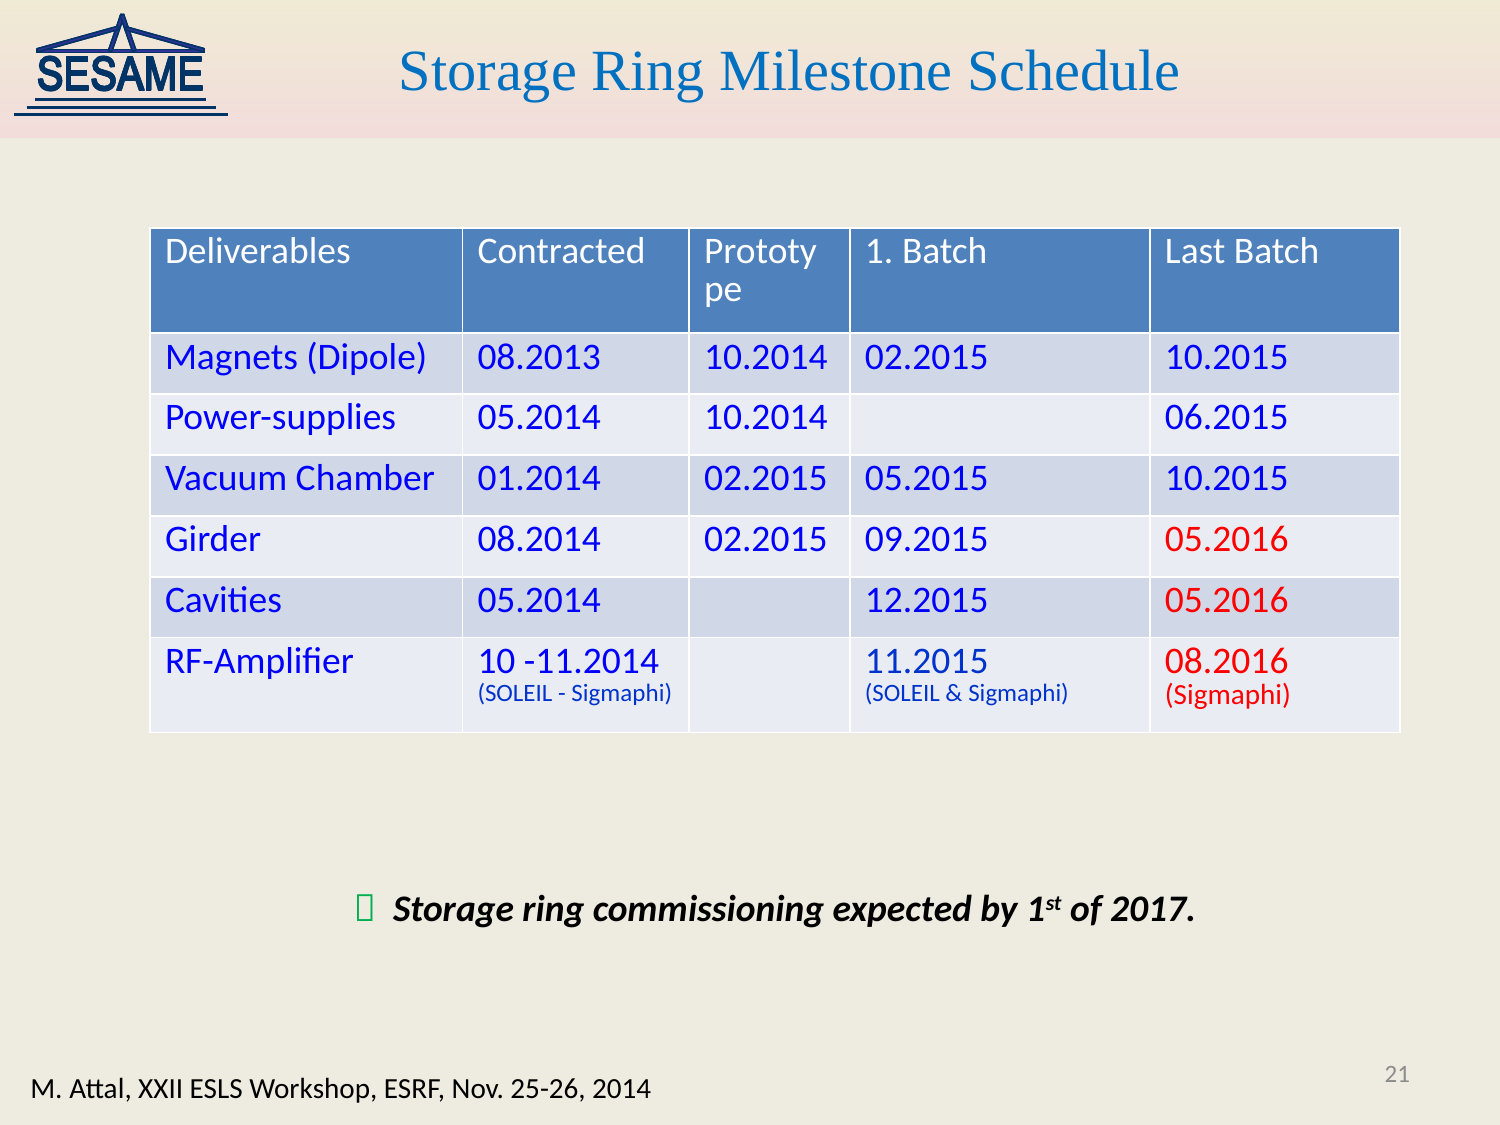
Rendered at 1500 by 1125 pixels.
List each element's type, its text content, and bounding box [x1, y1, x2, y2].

table_cell 05.2016 [1151, 578, 1399, 637]
table_cell 05.2015 [851, 456, 1149, 515]
table_cell Power-supplies [151, 395, 462, 454]
text_box Storage Ring Milestone Schedule [384, 24, 1197, 110]
table_cell RF-Amplifier [151, 638, 462, 732]
table_cell 05.2014 [463, 395, 688, 454]
table_cell 02.2015 [851, 334, 1149, 393]
table_cell 01.2014 [463, 456, 688, 515]
table_cell 08.2016 (Sigmaphi) [1151, 638, 1399, 732]
table_cell [690, 578, 849, 637]
table_cell Vacuum Chamber [151, 456, 462, 515]
table_cell 08.2013 [463, 334, 688, 393]
table_cell 05.2014 [463, 578, 688, 637]
table_header 1. Batch [851, 229, 1149, 332]
table_cell 10.2014 [690, 395, 849, 454]
table_cell 06.2015 [1151, 395, 1399, 454]
table_cell 08.2014 [463, 517, 688, 576]
table_cell Cavities [151, 578, 462, 637]
table_cell 10.2015 [1151, 456, 1399, 515]
table_cell 10 -11.2014 (SOLEIL - Sigmaphi) [463, 638, 688, 732]
table_header Prototype [690, 229, 849, 332]
table_cell 11.2015 (SOLEIL & Sigmaphi) [851, 638, 1149, 732]
table_cell 09.2015 [851, 517, 1149, 576]
table_cell 10.2015 [1151, 334, 1399, 393]
picture [12, 12, 233, 119]
slide_number 21 [1074, 1042, 1425, 1103]
table_cell Magnets (Dipole) [151, 334, 462, 393]
table_cell [851, 395, 1149, 454]
table_cell 10.2014 [690, 334, 849, 393]
table_cell 12.2015 [851, 578, 1149, 637]
table_cell [690, 638, 849, 732]
table_header Deliverables [151, 229, 462, 332]
table_header Last Batch [1151, 229, 1399, 332]
table_cell 05.2016 [1151, 517, 1399, 576]
table_header Contracted [463, 229, 688, 332]
text_box M. Attal, XXII ESLS Workshop, ESRF, Nov. 25-26, 2014 [15, 1062, 667, 1113]
table_cell 02.2015 [690, 456, 849, 515]
text_box  Storage ring commissioning expected by 1st of 2017. [330, 876, 1212, 937]
text_box [0, 0, 1500, 139]
table_cell 02.2015 [690, 517, 849, 576]
table_cell Girder [151, 517, 462, 576]
